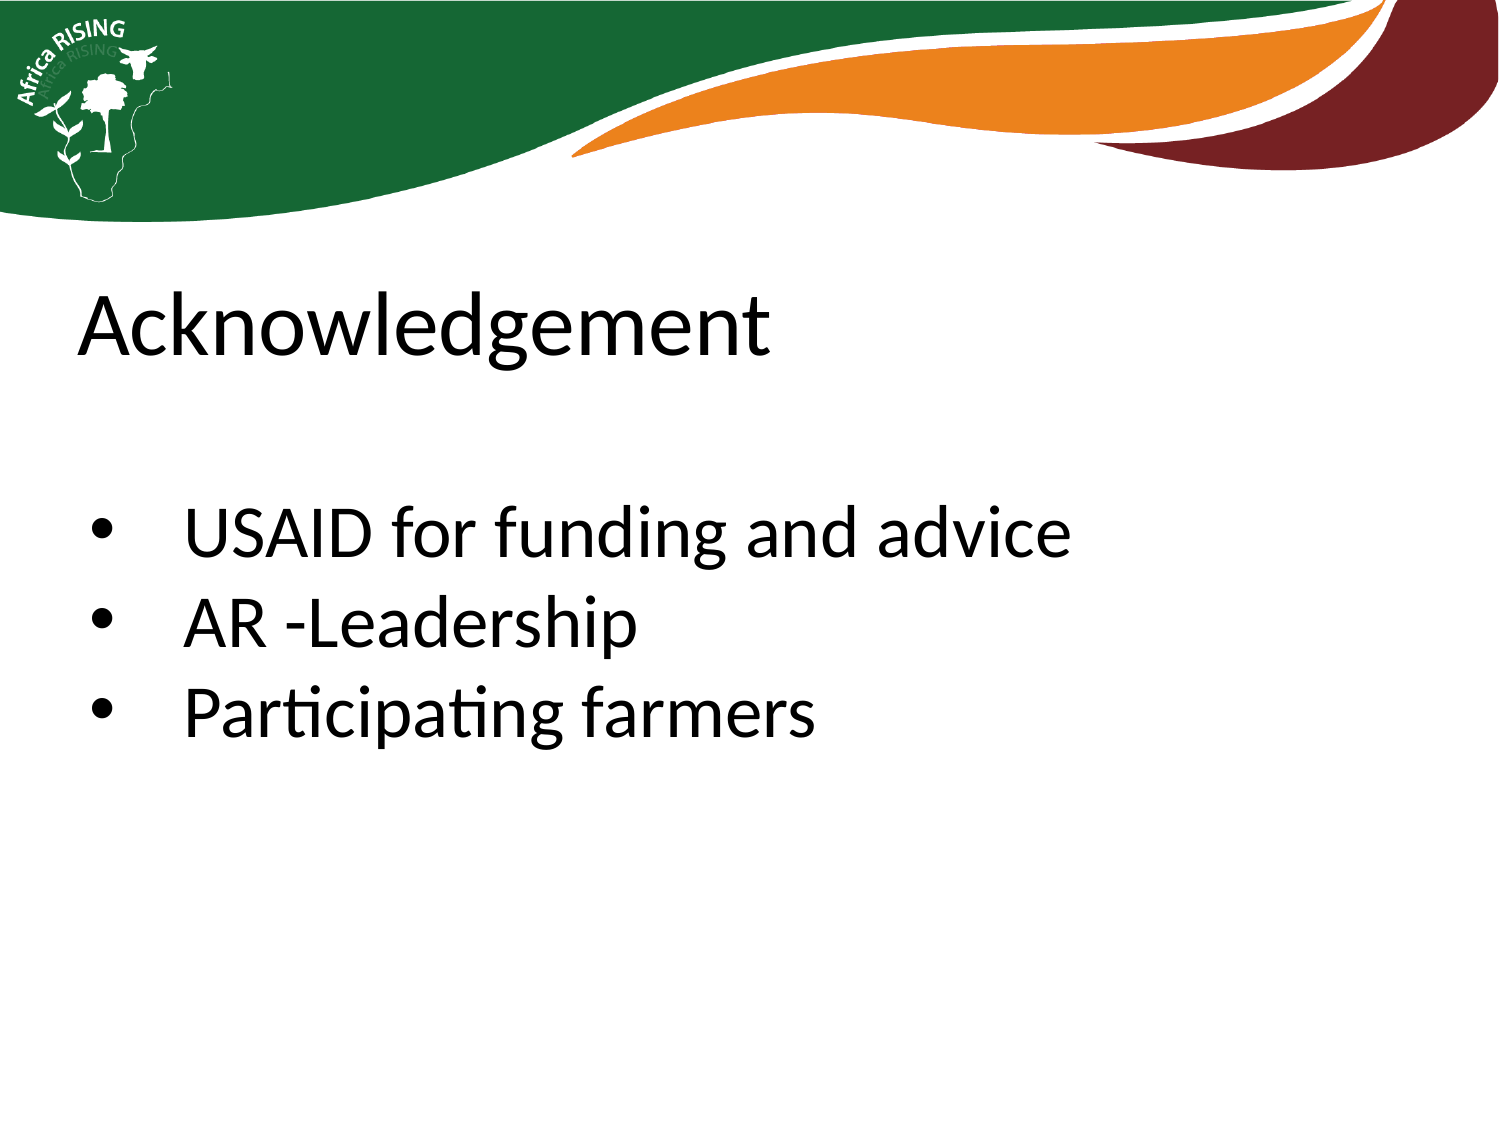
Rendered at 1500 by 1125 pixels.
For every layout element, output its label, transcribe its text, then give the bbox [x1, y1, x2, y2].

text_box USAID for funding and advice AR -Leadership Participating farmers [75, 474, 1313, 805]
picture [0, 0, 1499, 222]
title Acknowledgement [62, 224, 1412, 413]
